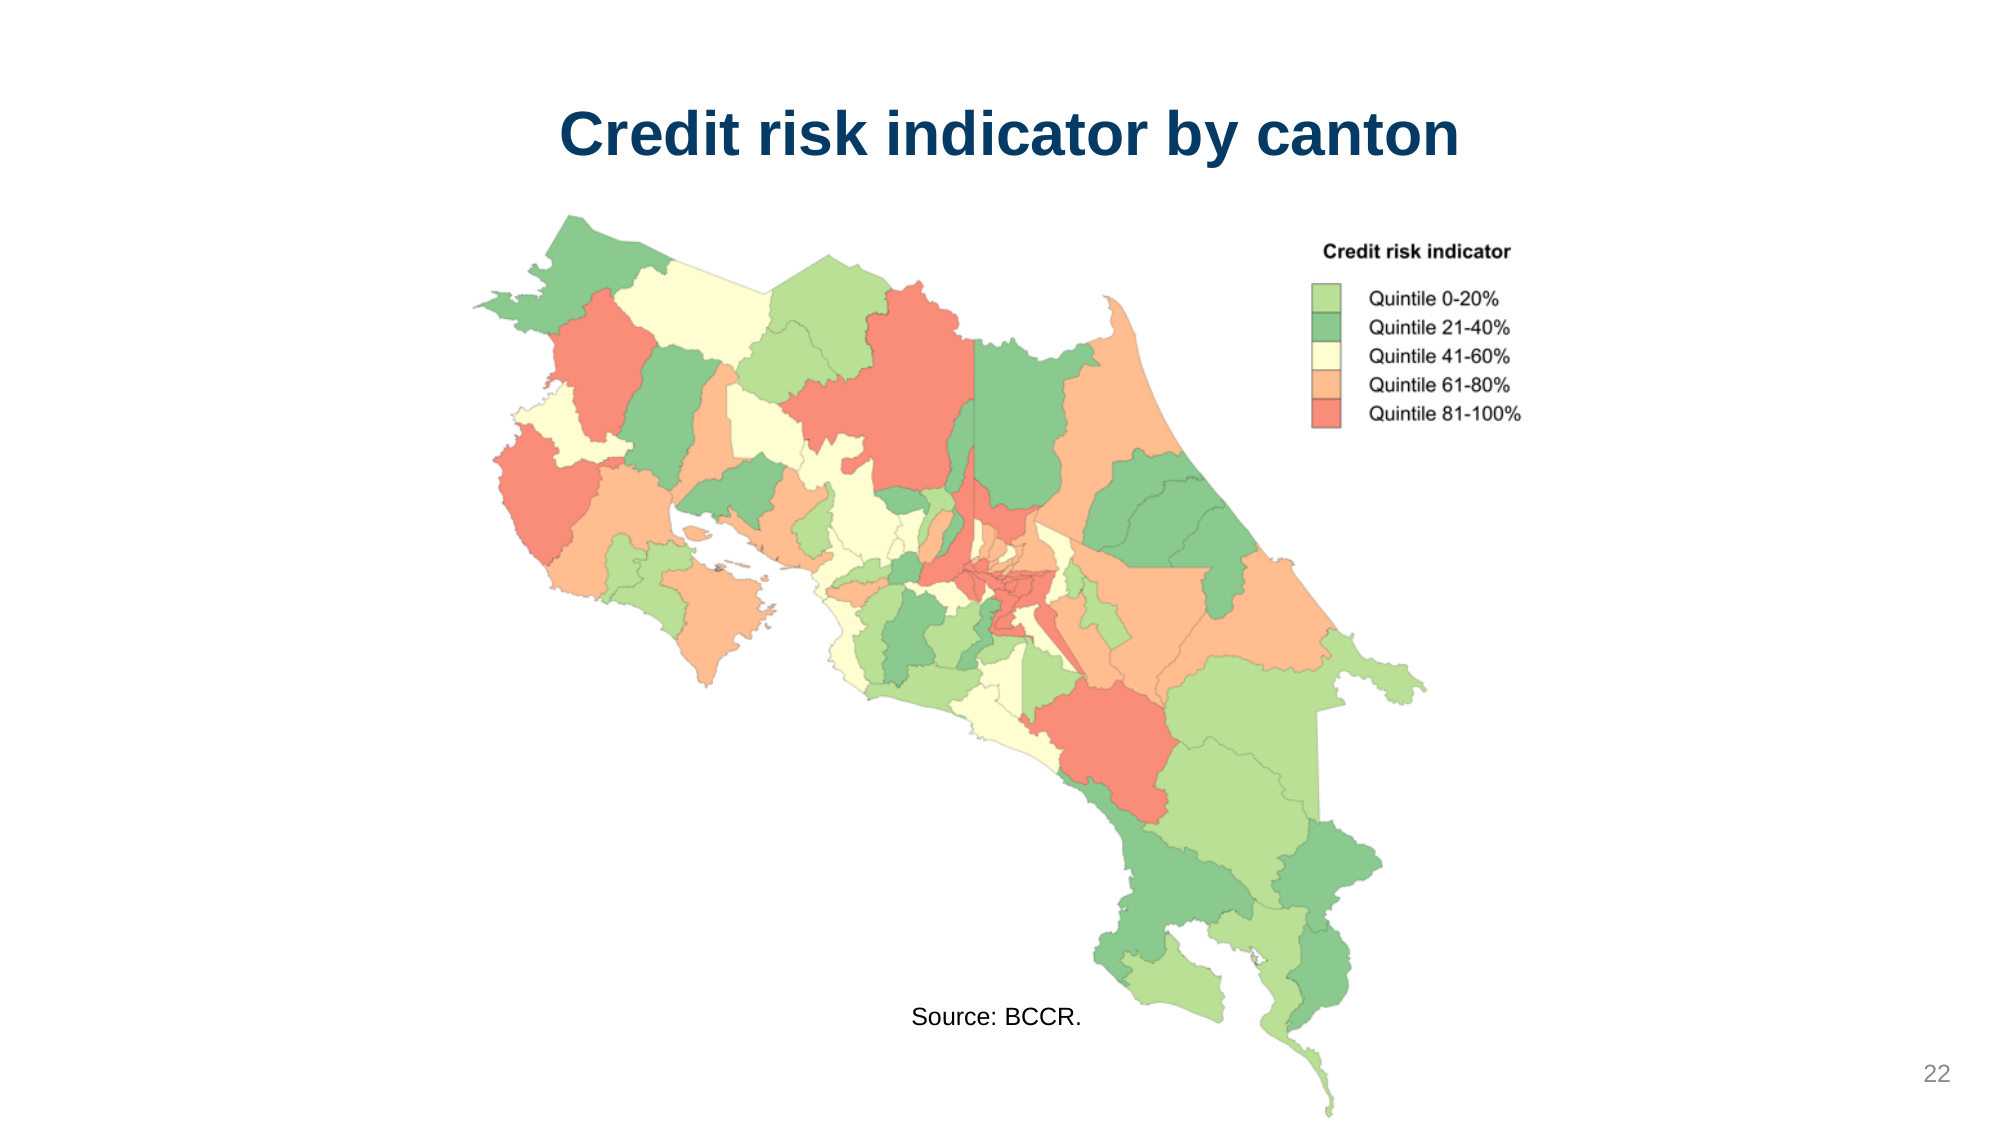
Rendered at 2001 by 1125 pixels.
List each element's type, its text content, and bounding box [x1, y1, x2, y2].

picture [471, 206, 1529, 1125]
text_box Credit risk indicator by canton [92, 85, 1930, 176]
slide_number 22 [1529, 1042, 1967, 1103]
